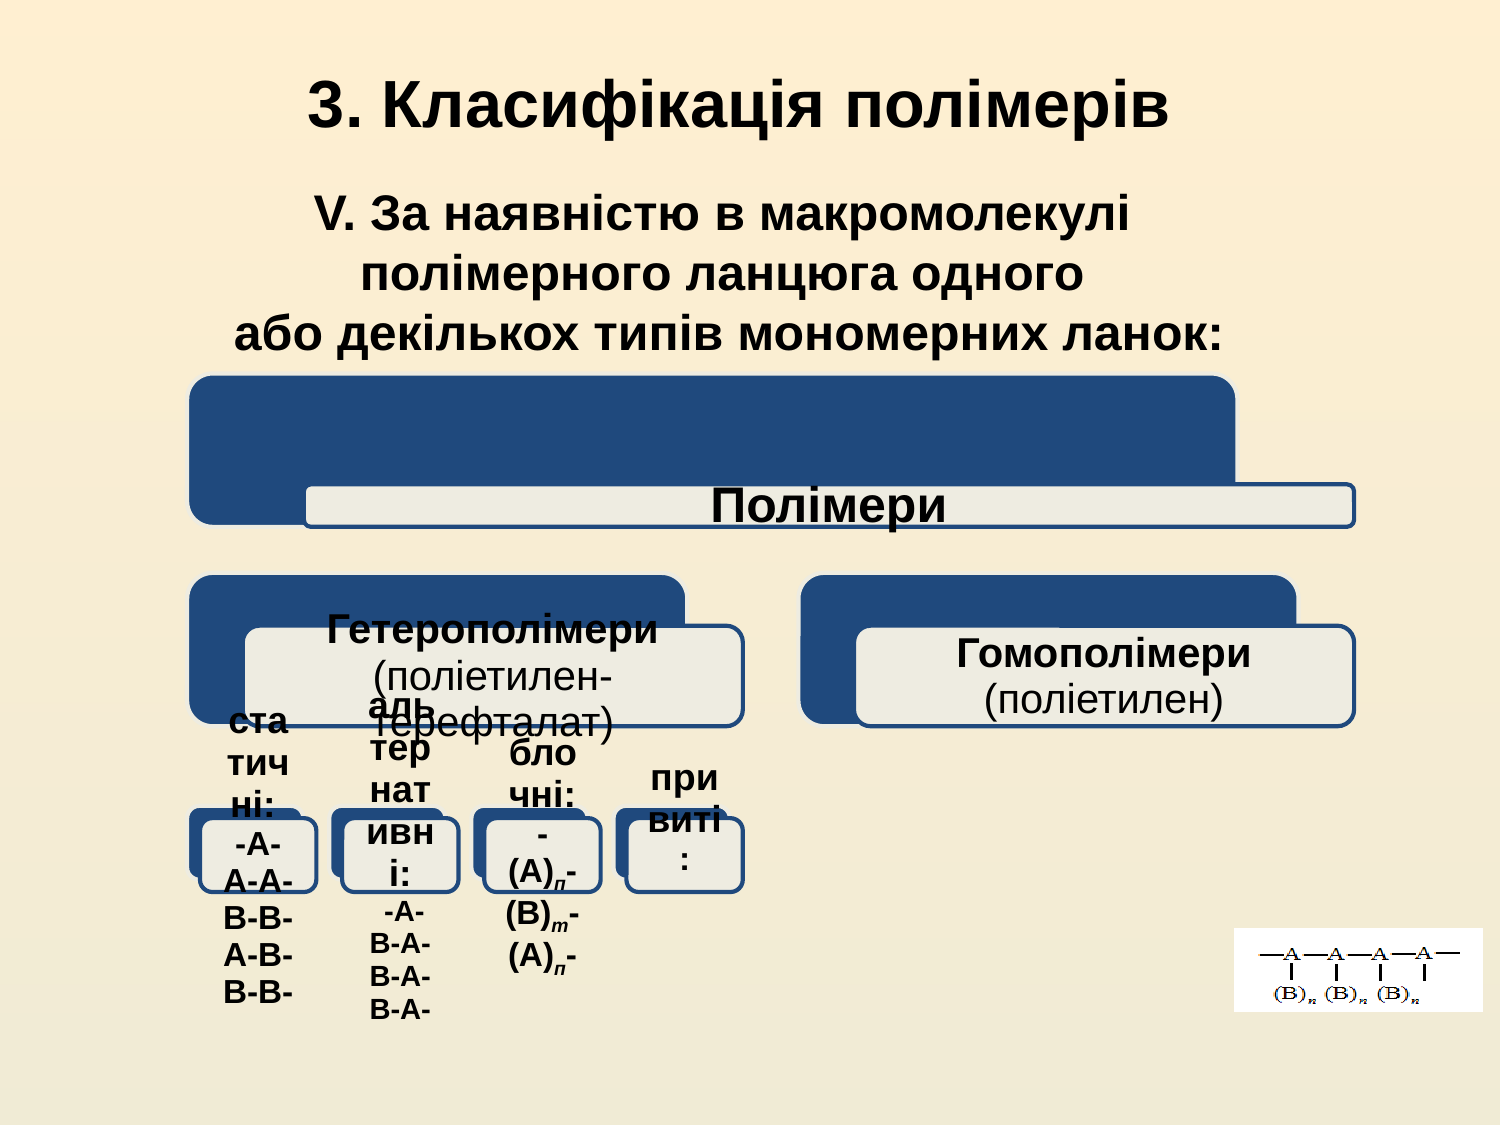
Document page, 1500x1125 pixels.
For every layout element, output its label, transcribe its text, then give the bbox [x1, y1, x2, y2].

list V. За наявністю в макромолекулі полімерного ланцюга одного або декількох типів мономерних ланок: [0, 172, 1459, 1005]
picture [1233, 928, 1483, 1012]
title 3. Класифікація полімерів [64, 30, 1415, 171]
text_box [41, 373, 1500, 1125]
